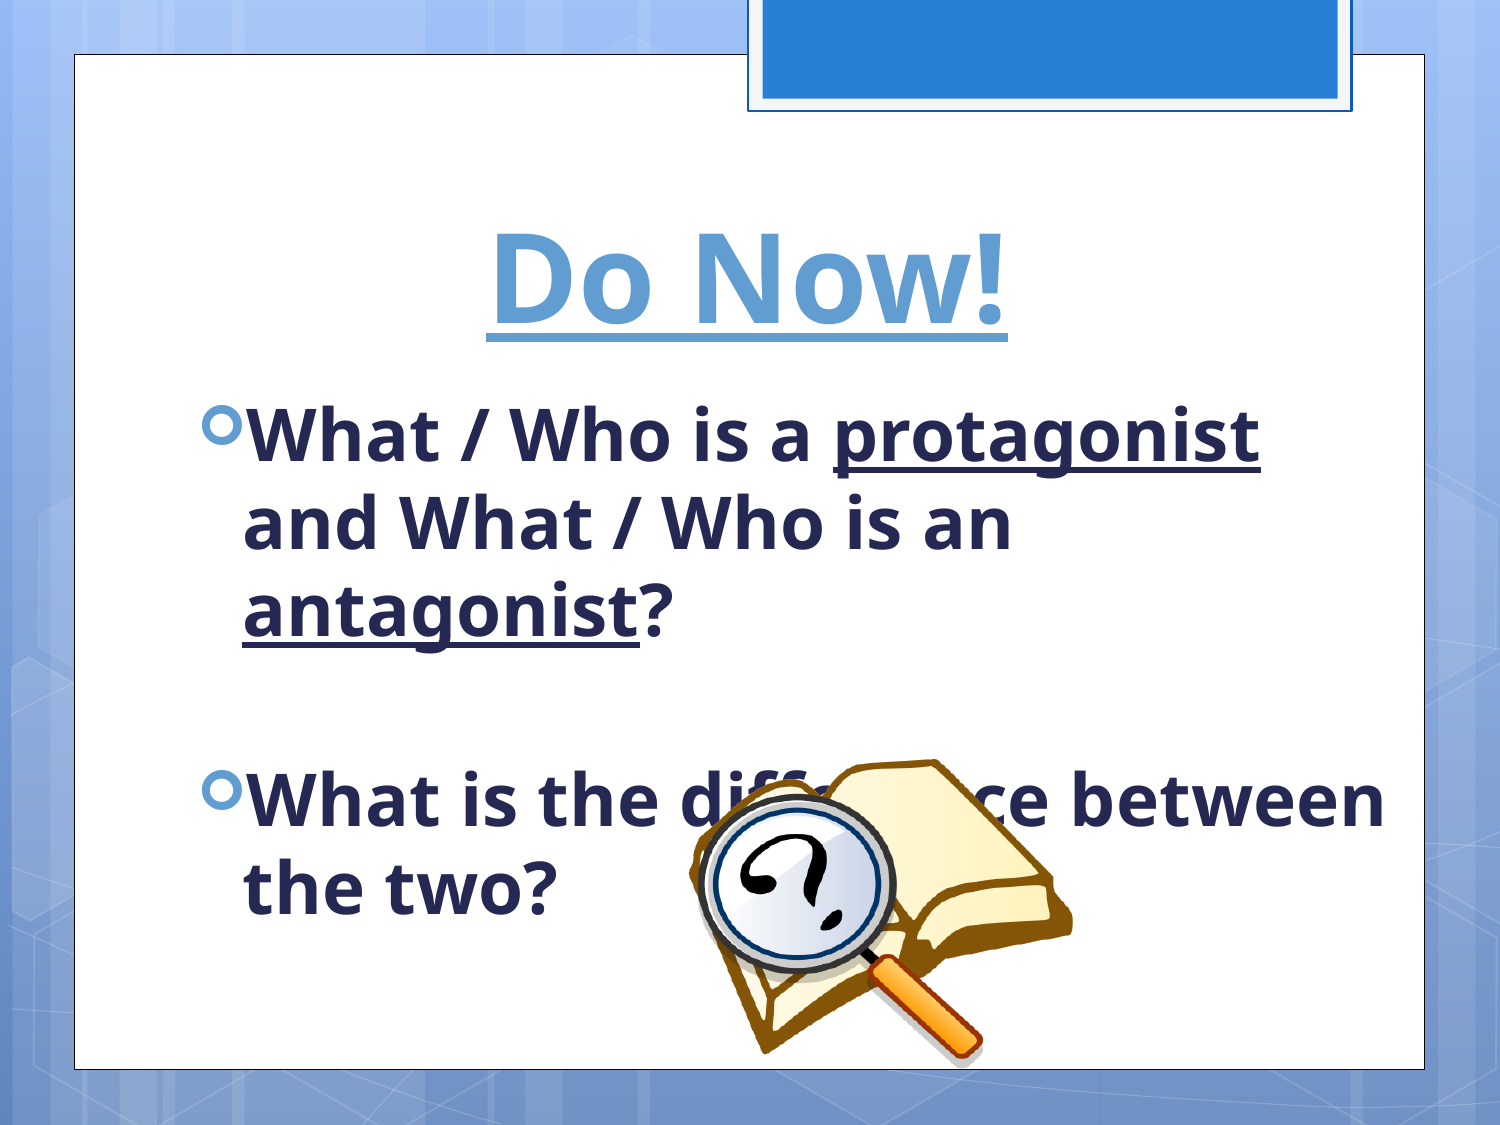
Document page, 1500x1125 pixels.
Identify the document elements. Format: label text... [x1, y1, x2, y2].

title Do Now! [171, 168, 1324, 357]
list What / Who is a protagonist and What / Who is an antagonist? What is the difference between the two? [171, 381, 1413, 957]
picture [674, 712, 1088, 1125]
